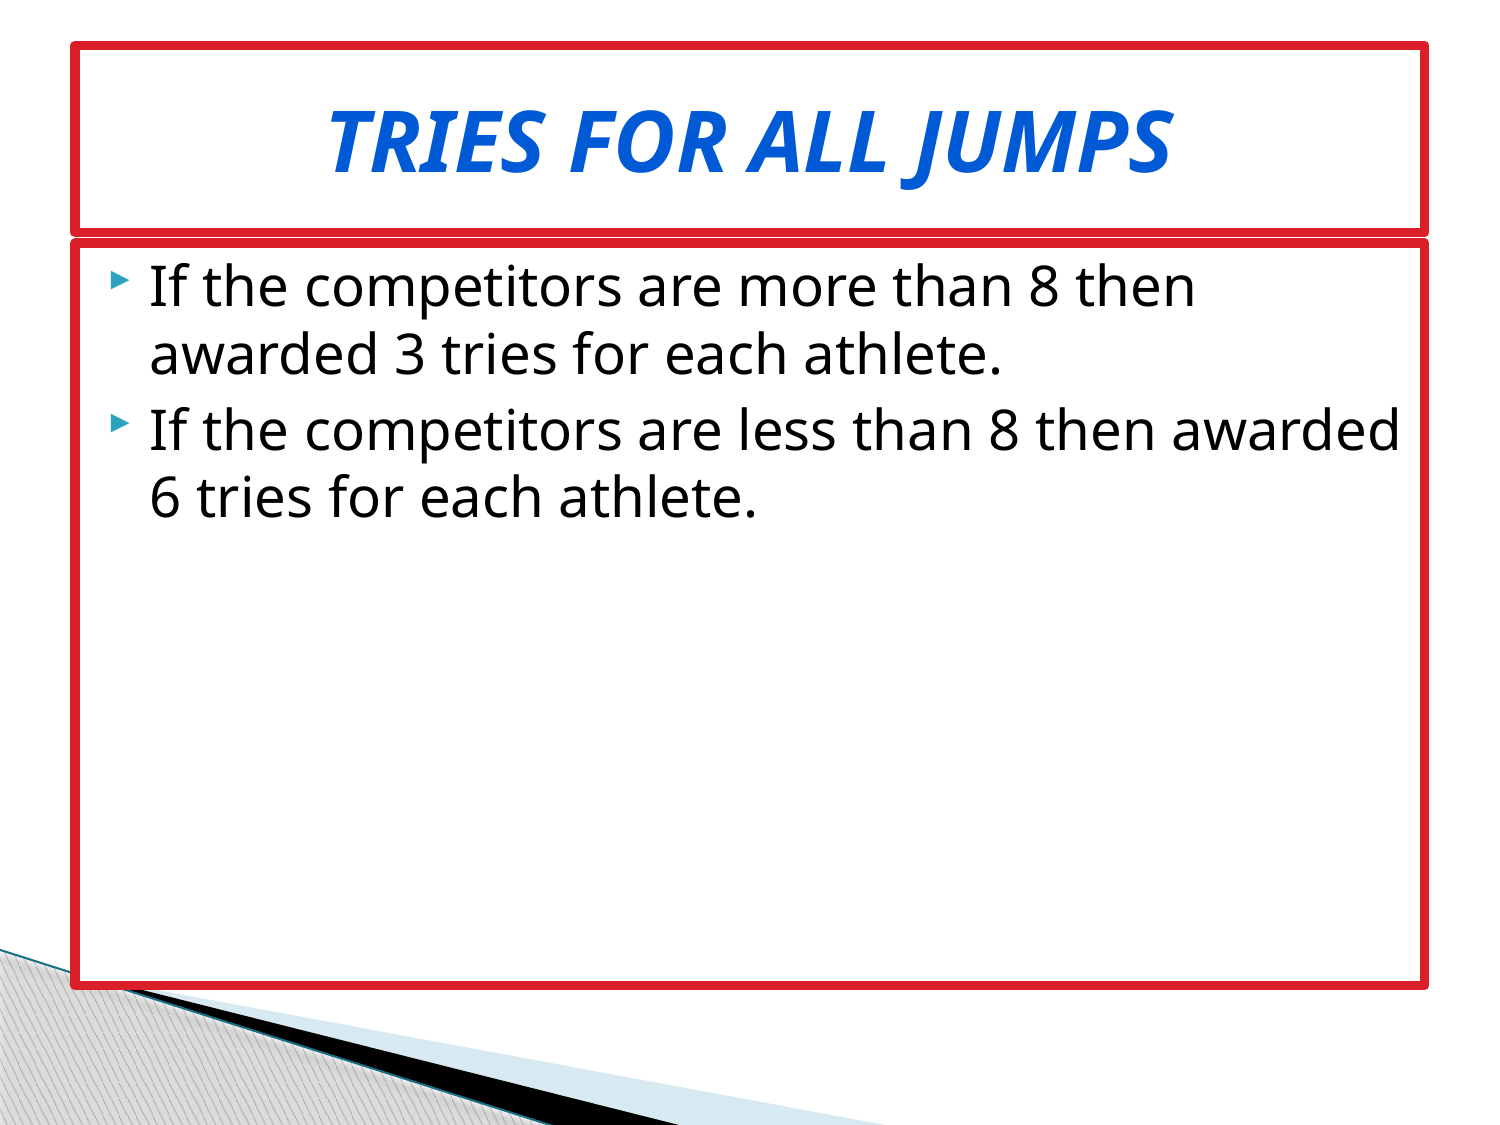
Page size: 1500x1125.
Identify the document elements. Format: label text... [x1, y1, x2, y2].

list If the competitors are more than 8 then awarded 3 tries for each athlete. If the competitors are less than 8 then awarded 6 tries for each athlete. [70, 238, 1429, 990]
title Tries for All Jumps [70, 41, 1429, 237]
